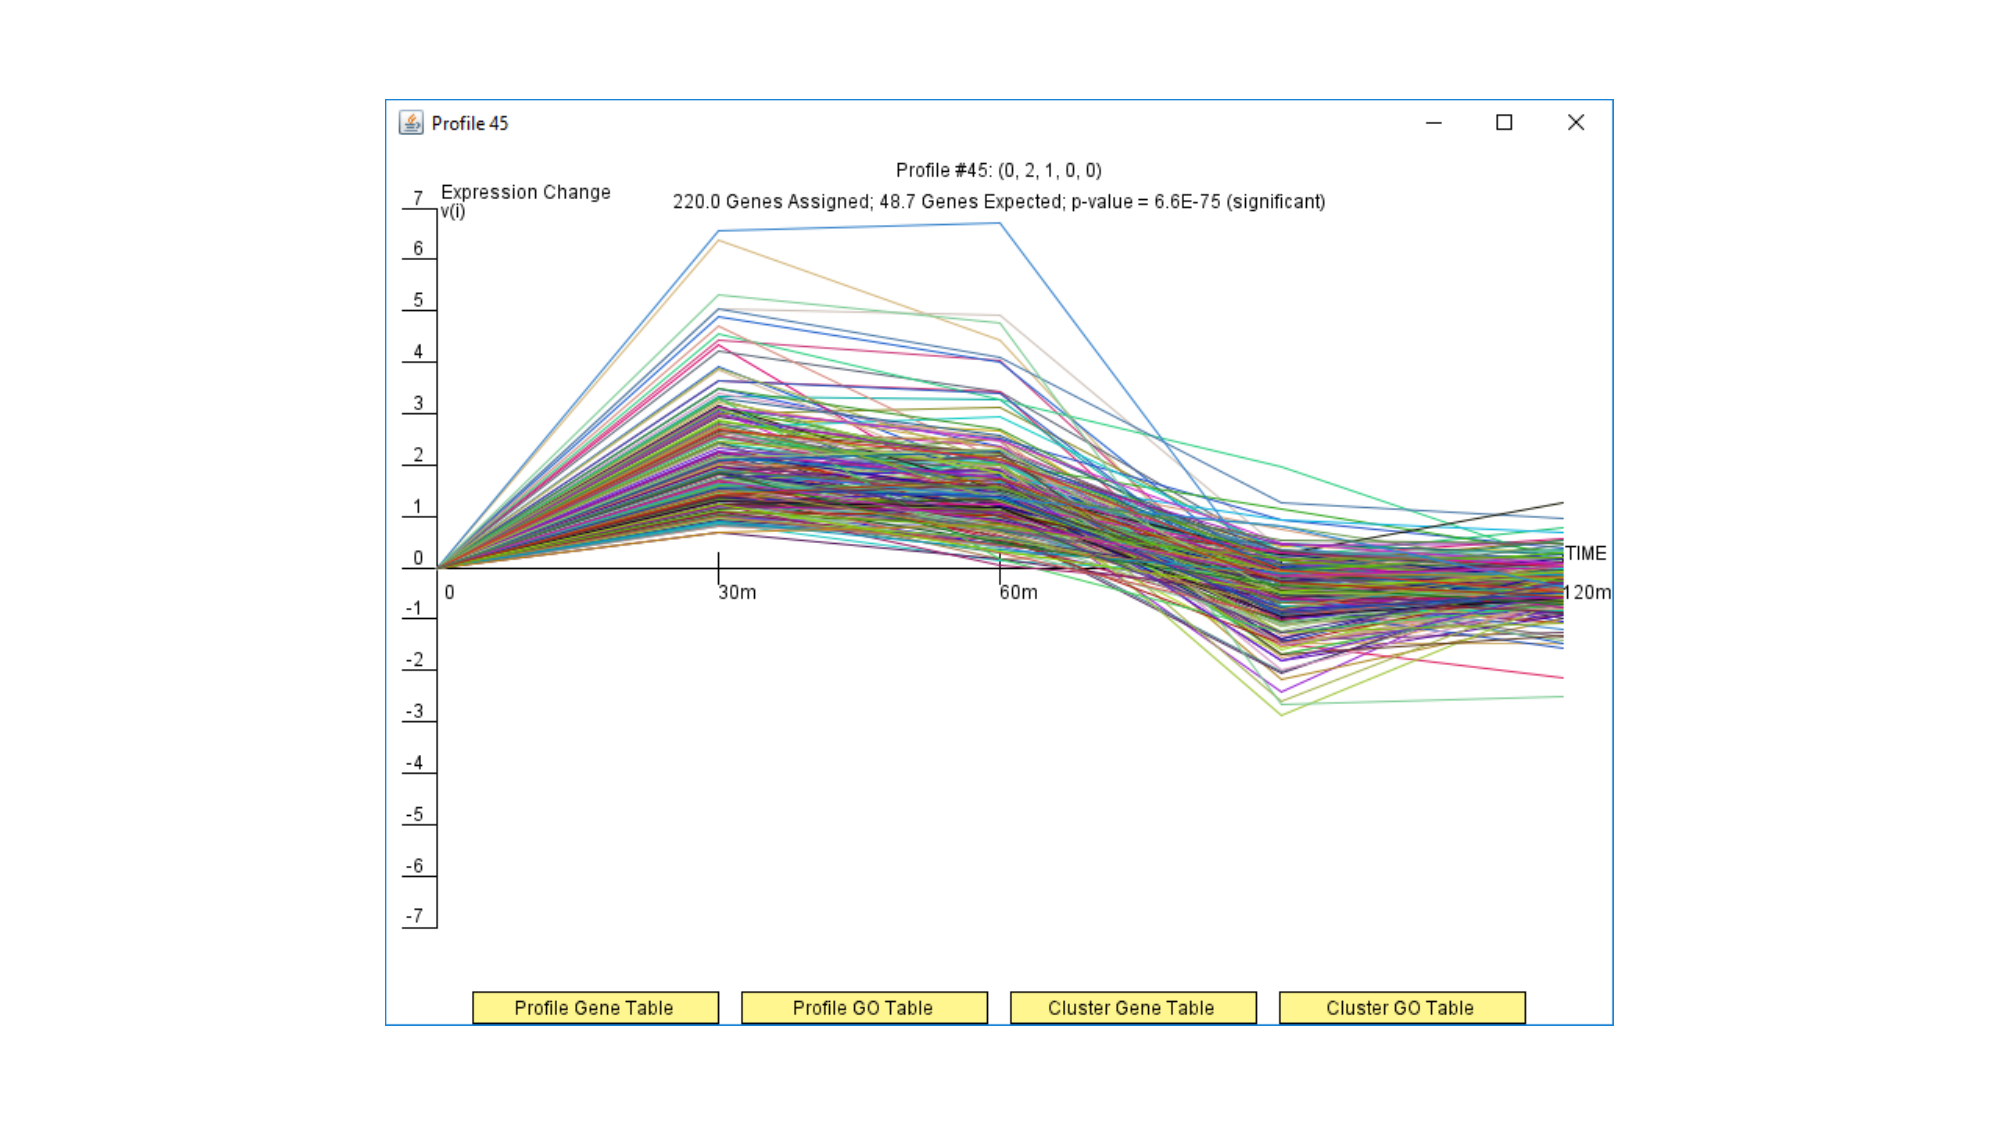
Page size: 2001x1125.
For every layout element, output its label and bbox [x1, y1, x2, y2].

picture [385, 99, 1614, 1026]
